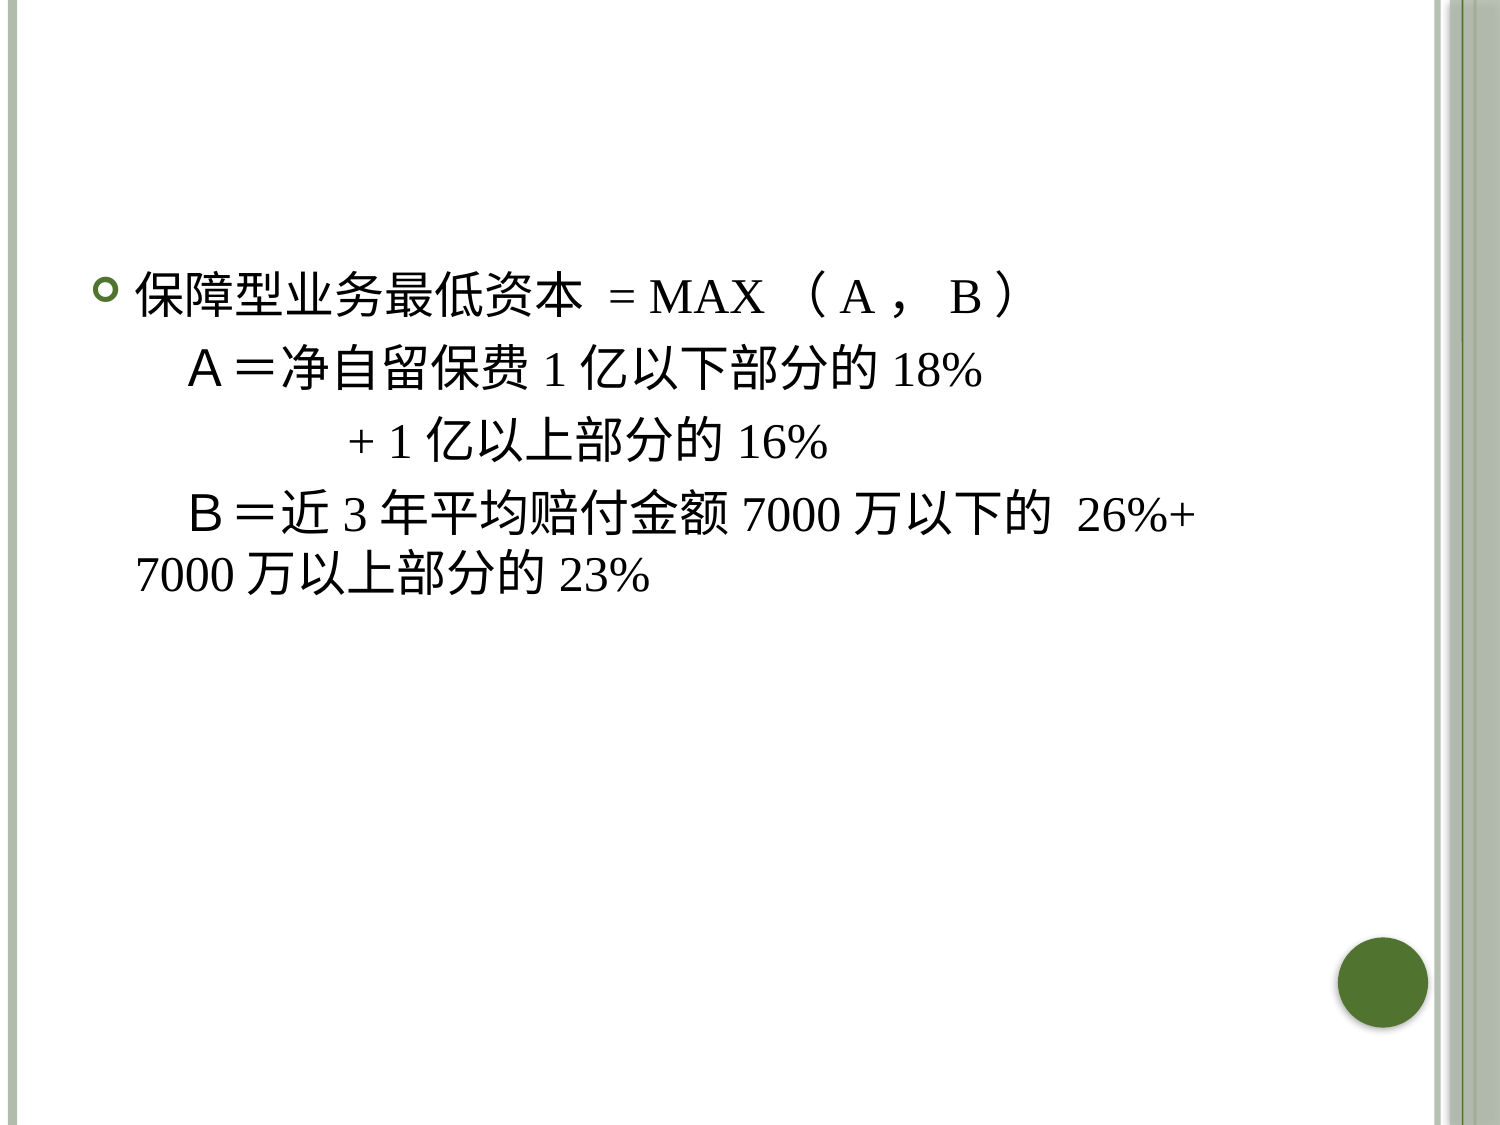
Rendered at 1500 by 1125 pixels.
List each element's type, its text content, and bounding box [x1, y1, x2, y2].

list 保障型业务最低资本 = MAX（A，B） Ａ＝净自留保费1亿以下部分的18% + 1亿以上部分的16% Ｂ＝近3年平均赔付金额7000万以下的 26%+ 7000万以上部分的23% [74, 262, 1301, 1063]
